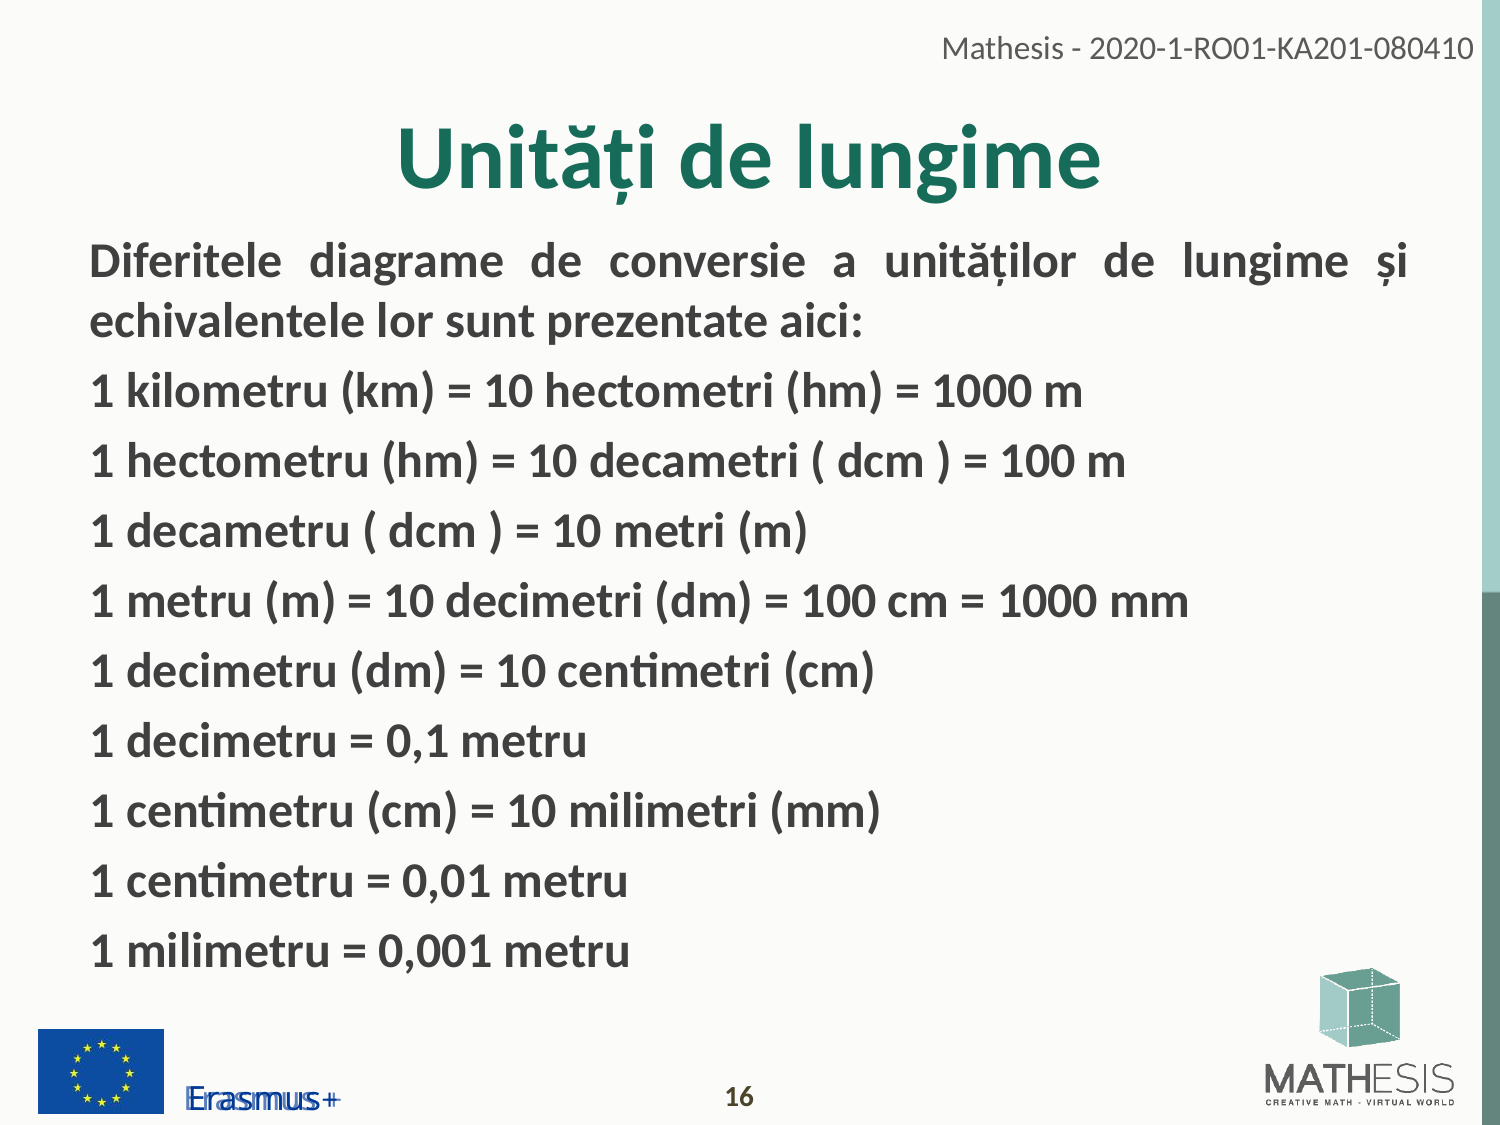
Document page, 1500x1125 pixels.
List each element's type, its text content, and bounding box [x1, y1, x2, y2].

list Diferitele diagrame de conversie a unităților de lungime și echivalentele lor sunt prezentate aici: 1 kilometru (km) = 10 hectometri (hm) = 1000 m 1 hectometru (hm) = 10 decametri ( dcm ) = 100 m 1 decametru ( dcm ) = 10 metri (m) 1 metru (m) = 10 decimetri (dm) = 100 cm = 1000 mm 1 decimetru (dm) = 10 centimetri (cm) 1 decimetru = 0,1 metru 1 centimetru (cm) = 10 milimetri (mm) 1 centimetru = 0,01 metru 1 milimetru = 0,001 metru [75, 219, 1425, 963]
title Unități de lungime [75, 90, 1425, 208]
picture [38, 1029, 164, 1114]
